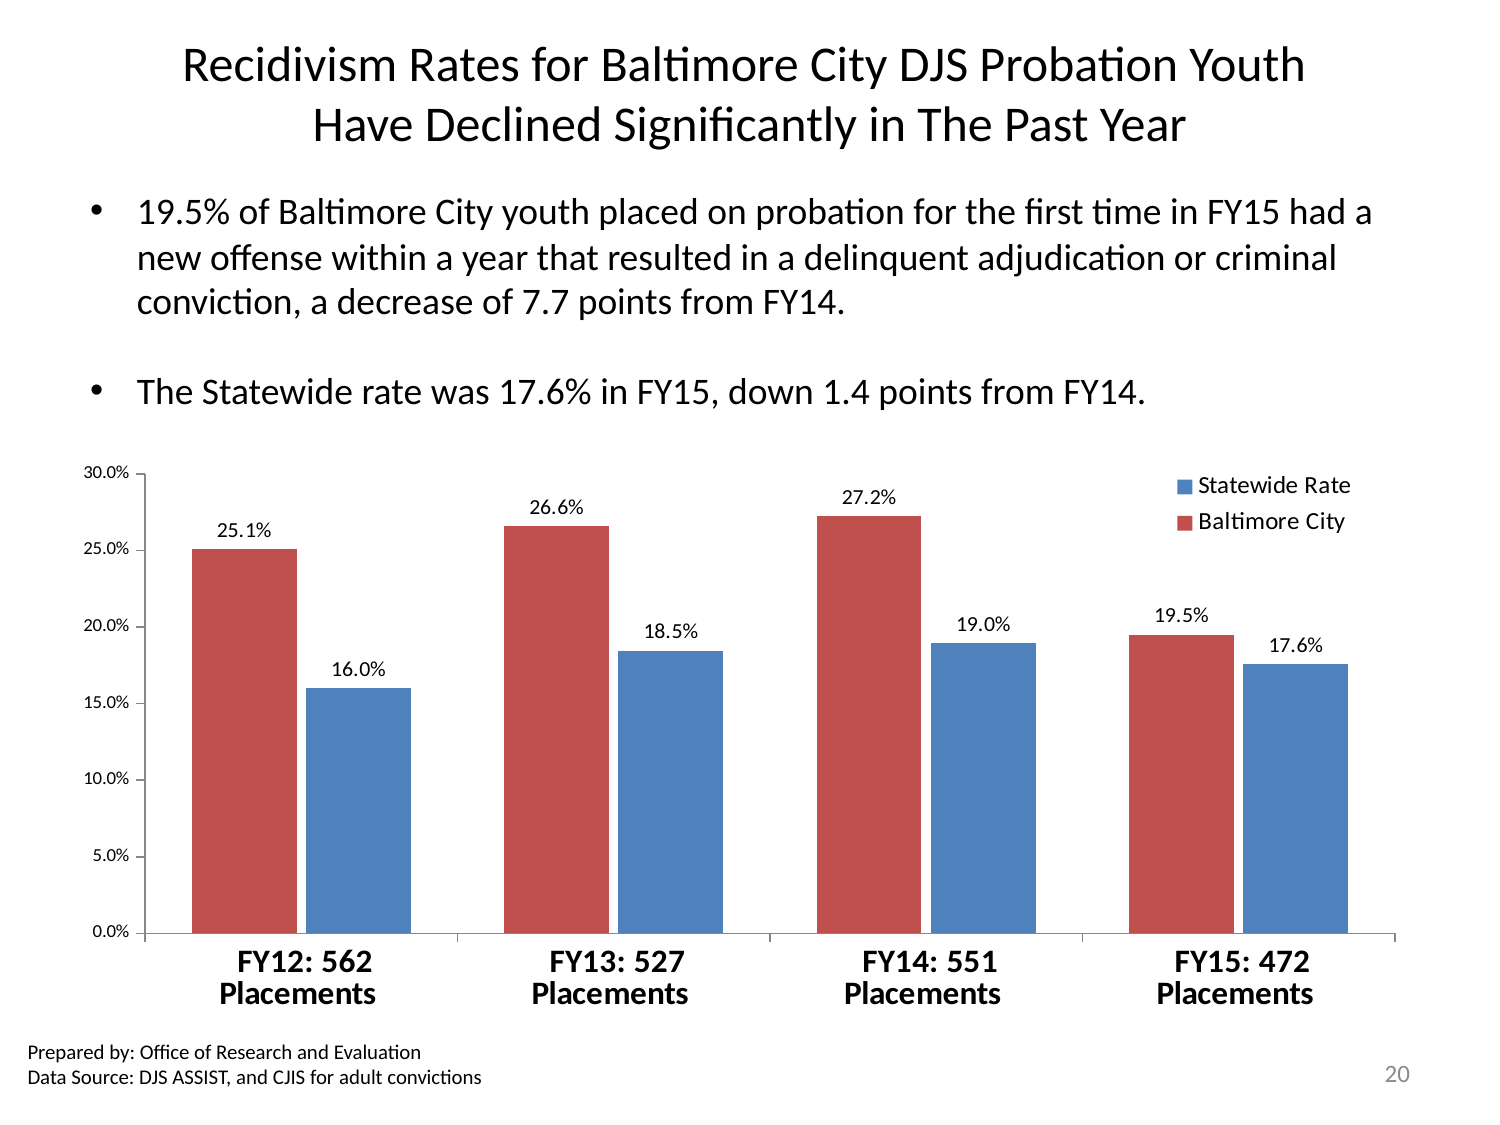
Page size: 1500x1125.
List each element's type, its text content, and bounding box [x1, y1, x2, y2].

text_box 19.5% of Baltimore City youth placed on probation for the first time in FY15 had a new offense within a year that resulted in a delinquent adjudication or criminal conviction, a decrease of 7.7 points from FY14. The Statewide rate was 17.6% in FY15, down 1.4 points from FY14. [74, 193, 1438, 407]
chart [62, 449, 1426, 1013]
slide_number 20 [1074, 1042, 1425, 1103]
text_box Prepared by: Office of Research and Evaluation Data Source: DJS ASSIST, and CJIS for adult convictions [12, 1024, 525, 1103]
title Recidivism Rates for Baltimore City DJS Probation Youth Have Declined Significantly in The Past Year [0, 45, 1500, 138]
